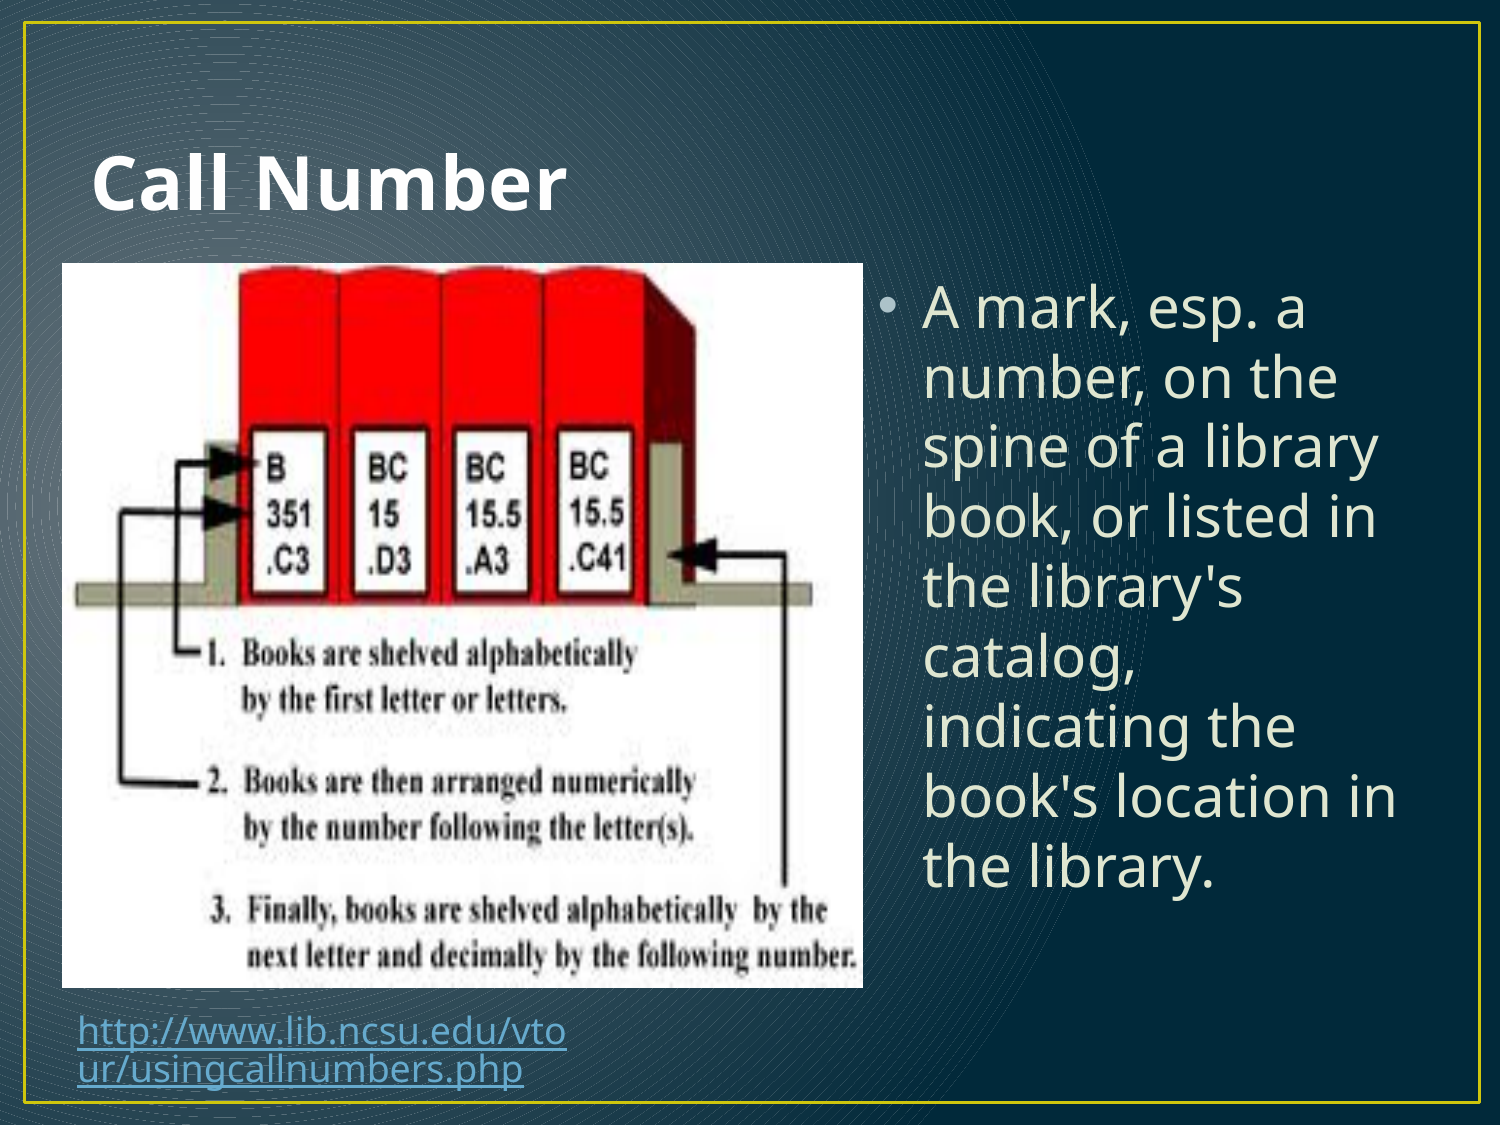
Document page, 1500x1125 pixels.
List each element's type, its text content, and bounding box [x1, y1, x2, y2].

picture [62, 263, 863, 988]
text_box http://www.lib.ncsu.edu/vtour/usingcallnumbers.php [62, 999, 600, 1066]
title Call Number [75, 45, 1425, 233]
list A mark, esp. a number, on the spine of a library book, or listed in the library's catalog, indicating the book's location in the library. [862, 262, 1425, 1005]
